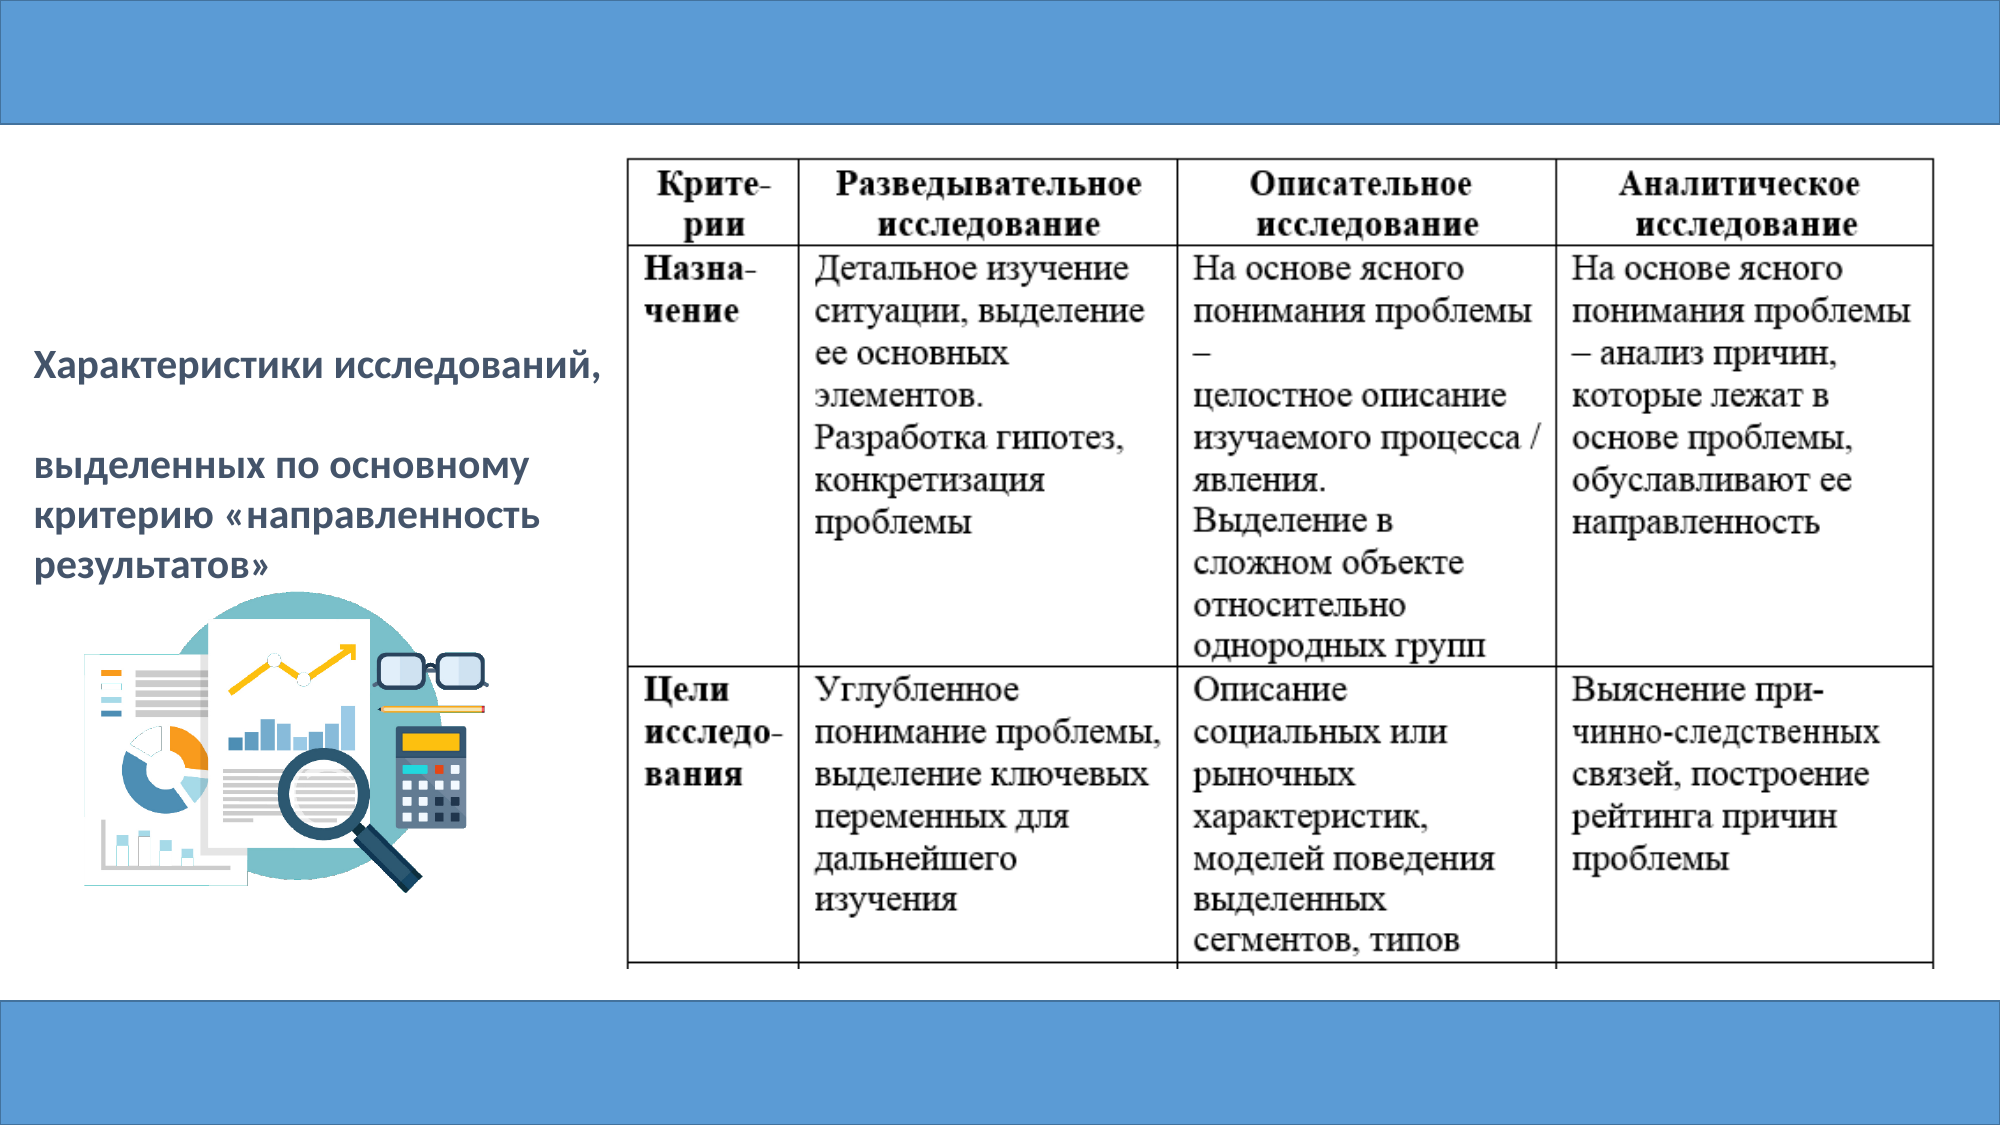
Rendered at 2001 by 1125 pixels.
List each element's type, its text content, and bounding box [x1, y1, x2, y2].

text_box [0, 1000, 2000, 1125]
text_box Характеристики исследований, выделенных по основному критерию «направленность результатов» [18, 329, 622, 595]
text_box [0, 0, 2000, 125]
picture [65, 578, 504, 912]
picture [622, 155, 1945, 969]
